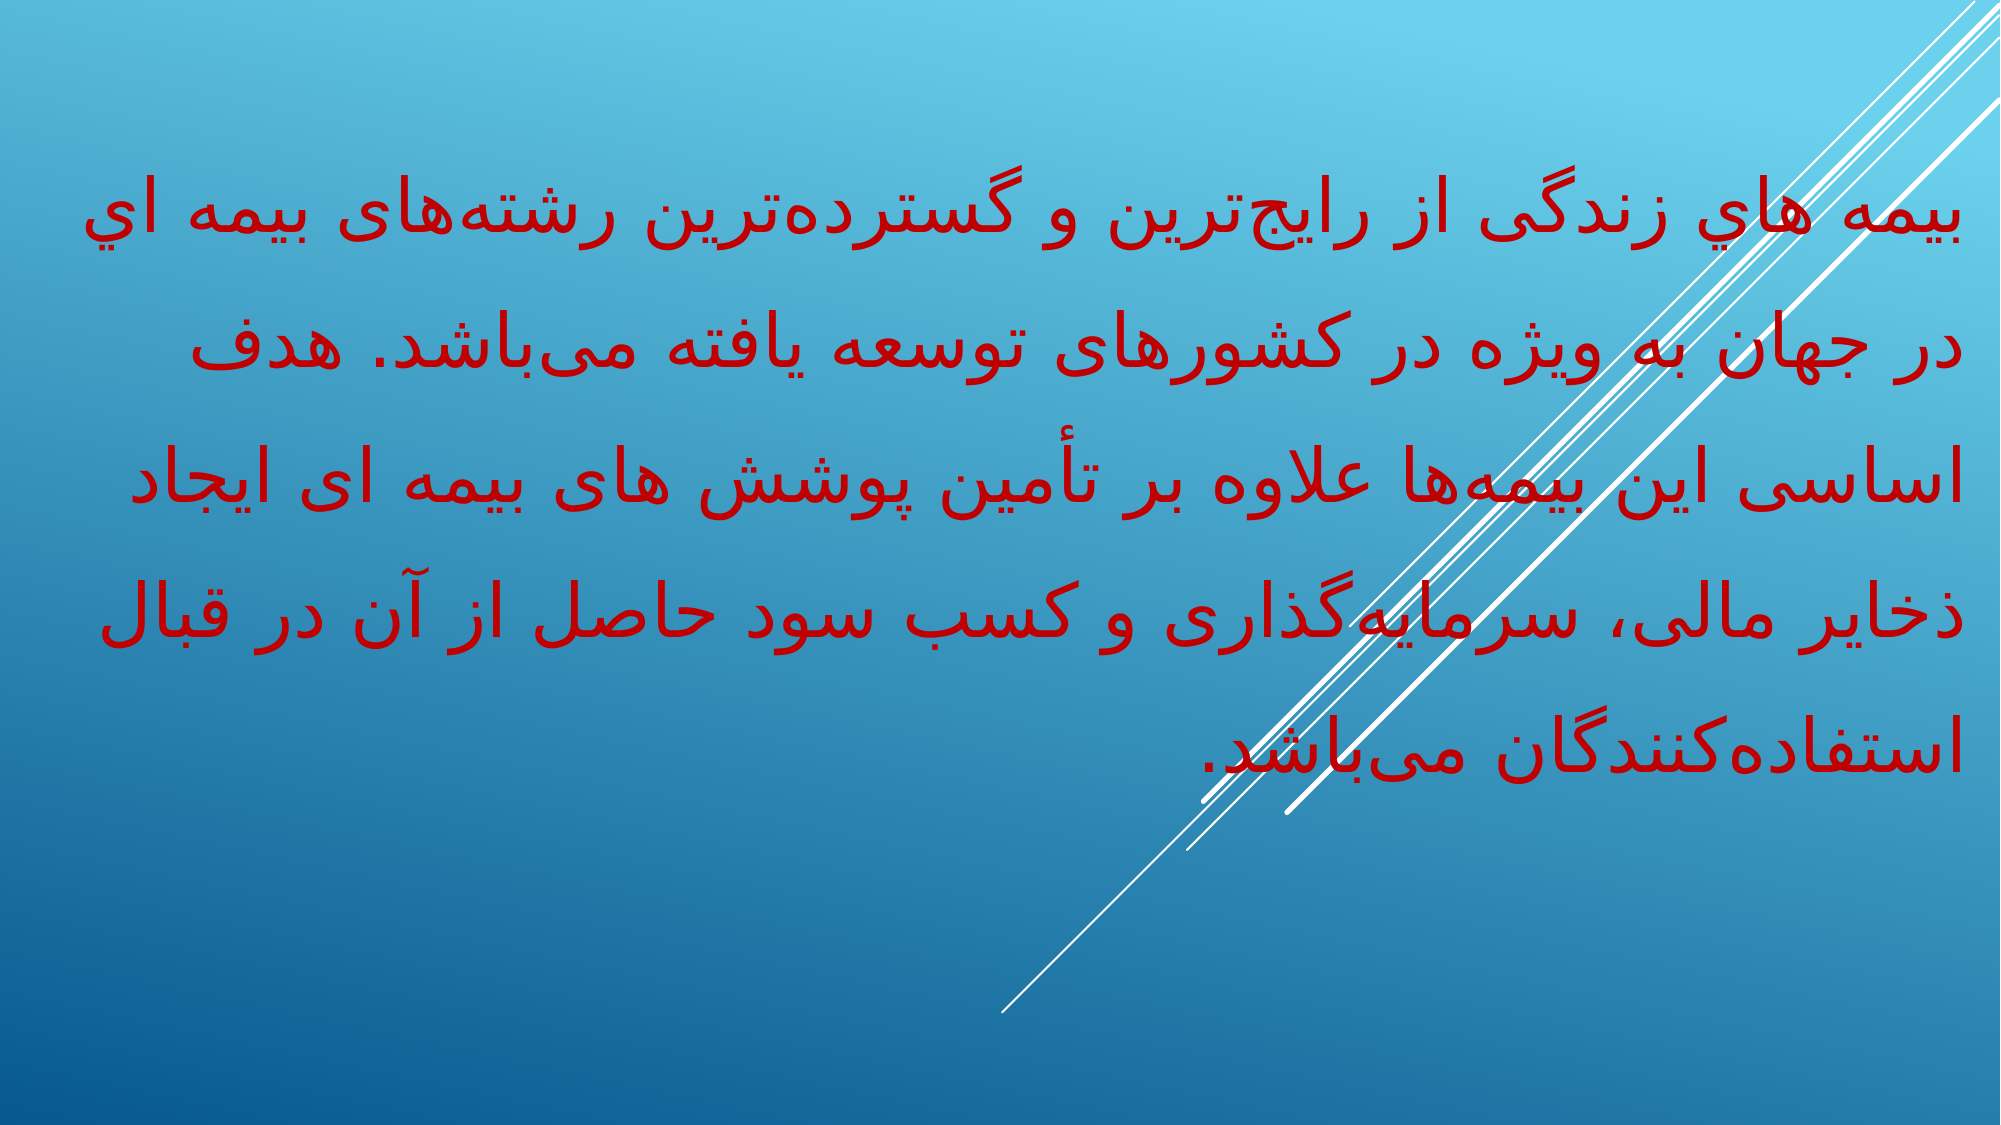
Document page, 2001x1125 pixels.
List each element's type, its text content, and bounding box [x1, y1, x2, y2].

title بیمه هاي زندگی از رایج‌ترین و گسترده‌ترین رشته‌های بیمه اي در جهان به ویژه در کشورهای توسعه يافته می‌باشد. هدف اساسی اين بیمه‌ها علاوه بر تأمین پوشش های بیمه ای ایجاد ذخایر مالی، سرمایه‌گذاری و کسب سود حاصل از آن در قبال استفاده‌کنندگان می‌باشد. [60, 27, 1983, 930]
